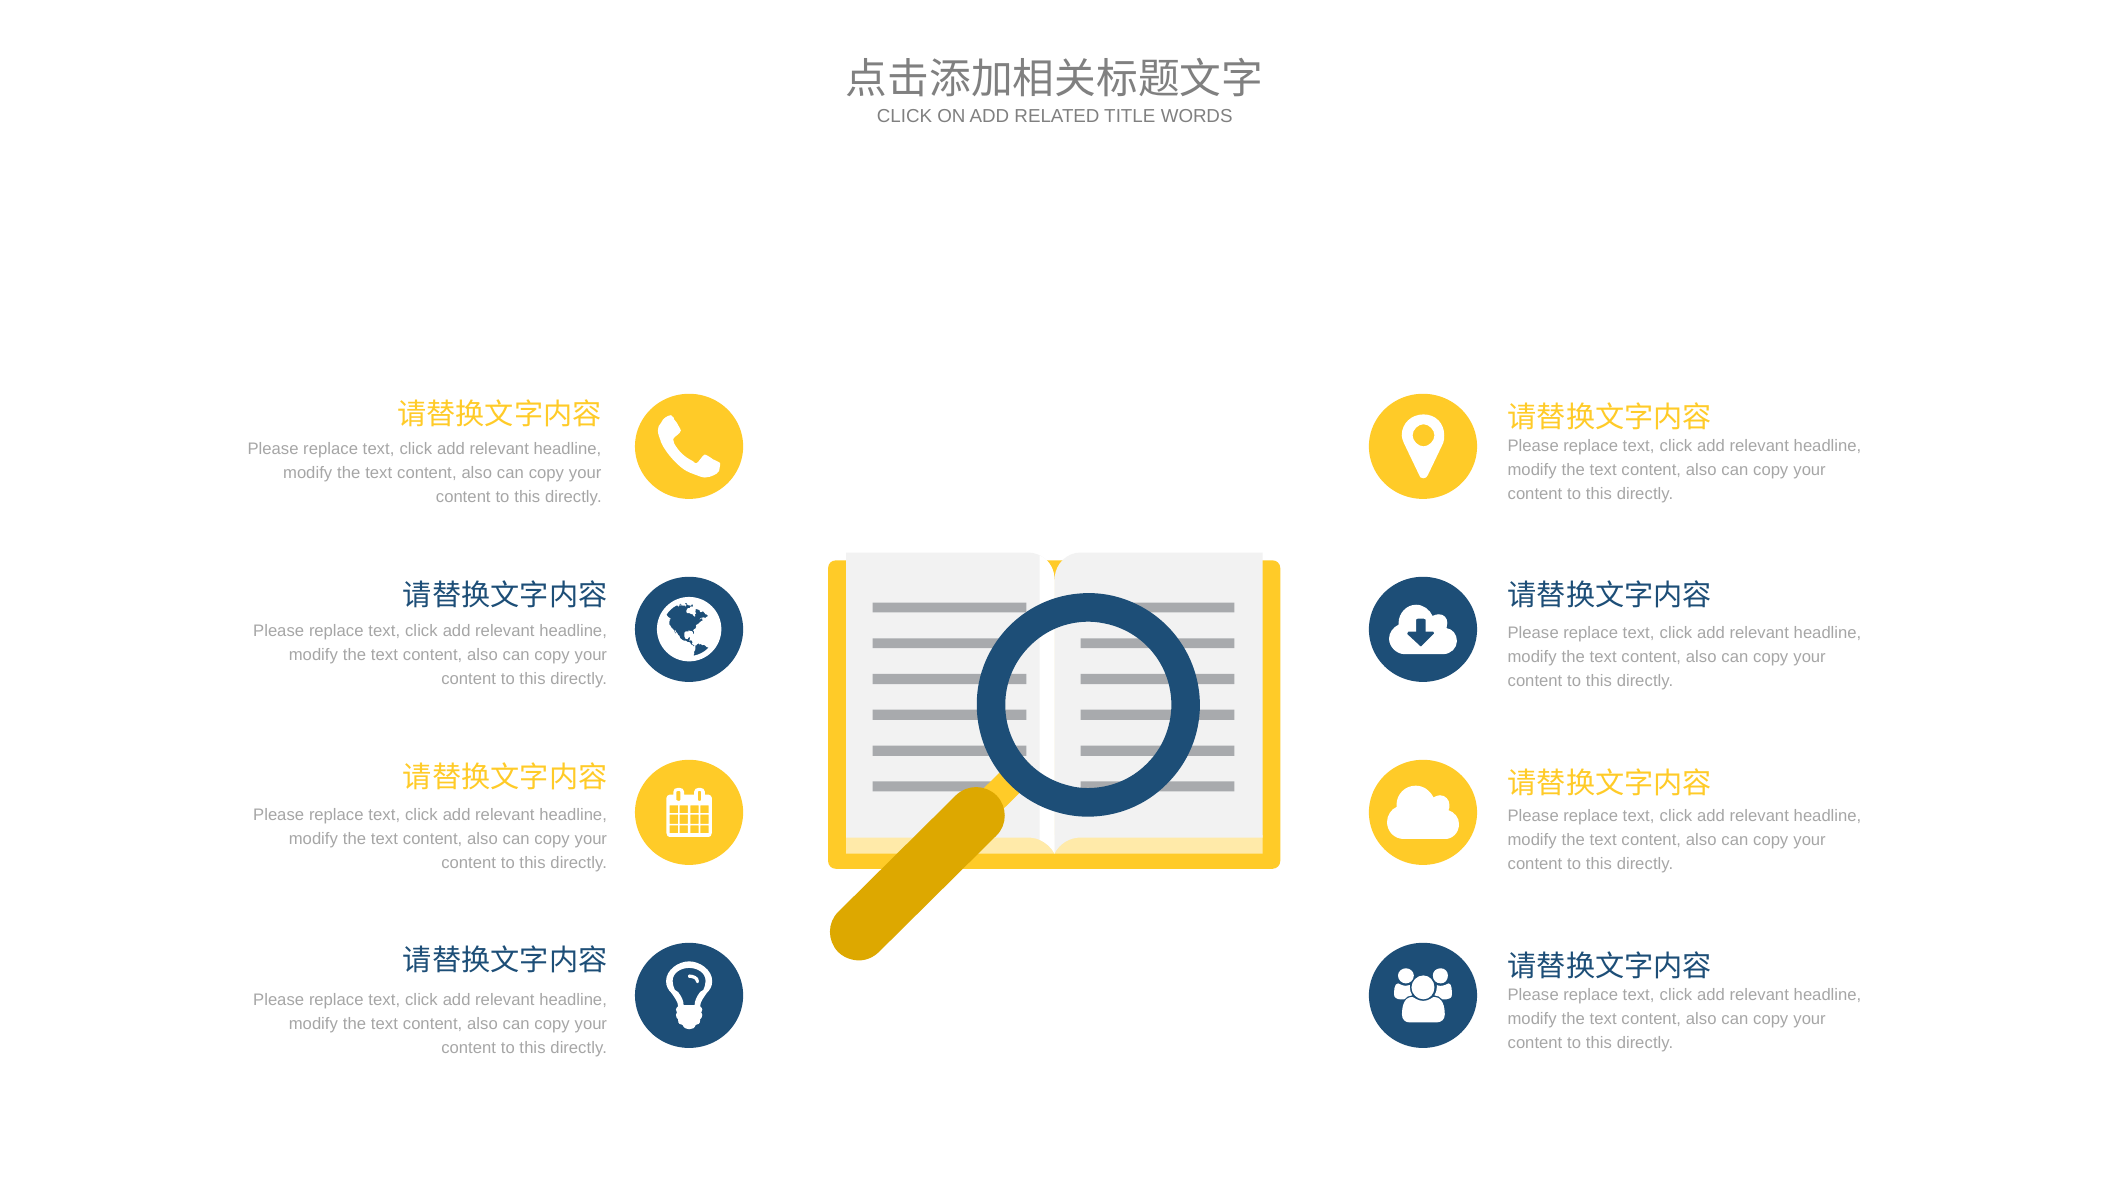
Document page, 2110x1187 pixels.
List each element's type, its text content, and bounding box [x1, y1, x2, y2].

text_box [634, 942, 744, 1048]
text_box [1507, 756, 1864, 874]
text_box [1368, 576, 1478, 682]
text_box 点击添加相关标题文字 [803, 44, 1307, 107]
text_box CLICK ON ADD RELATED TITLE WORDS [852, 95, 1257, 130]
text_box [1507, 939, 1864, 1053]
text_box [634, 759, 744, 865]
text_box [827, 552, 1281, 963]
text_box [634, 576, 744, 682]
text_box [251, 750, 608, 873]
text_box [1507, 390, 1864, 504]
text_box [1507, 569, 1864, 691]
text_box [1368, 759, 1478, 865]
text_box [1368, 393, 1478, 499]
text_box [246, 388, 602, 507]
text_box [634, 393, 744, 499]
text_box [251, 568, 608, 689]
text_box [251, 934, 608, 1058]
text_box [1368, 942, 1478, 1048]
